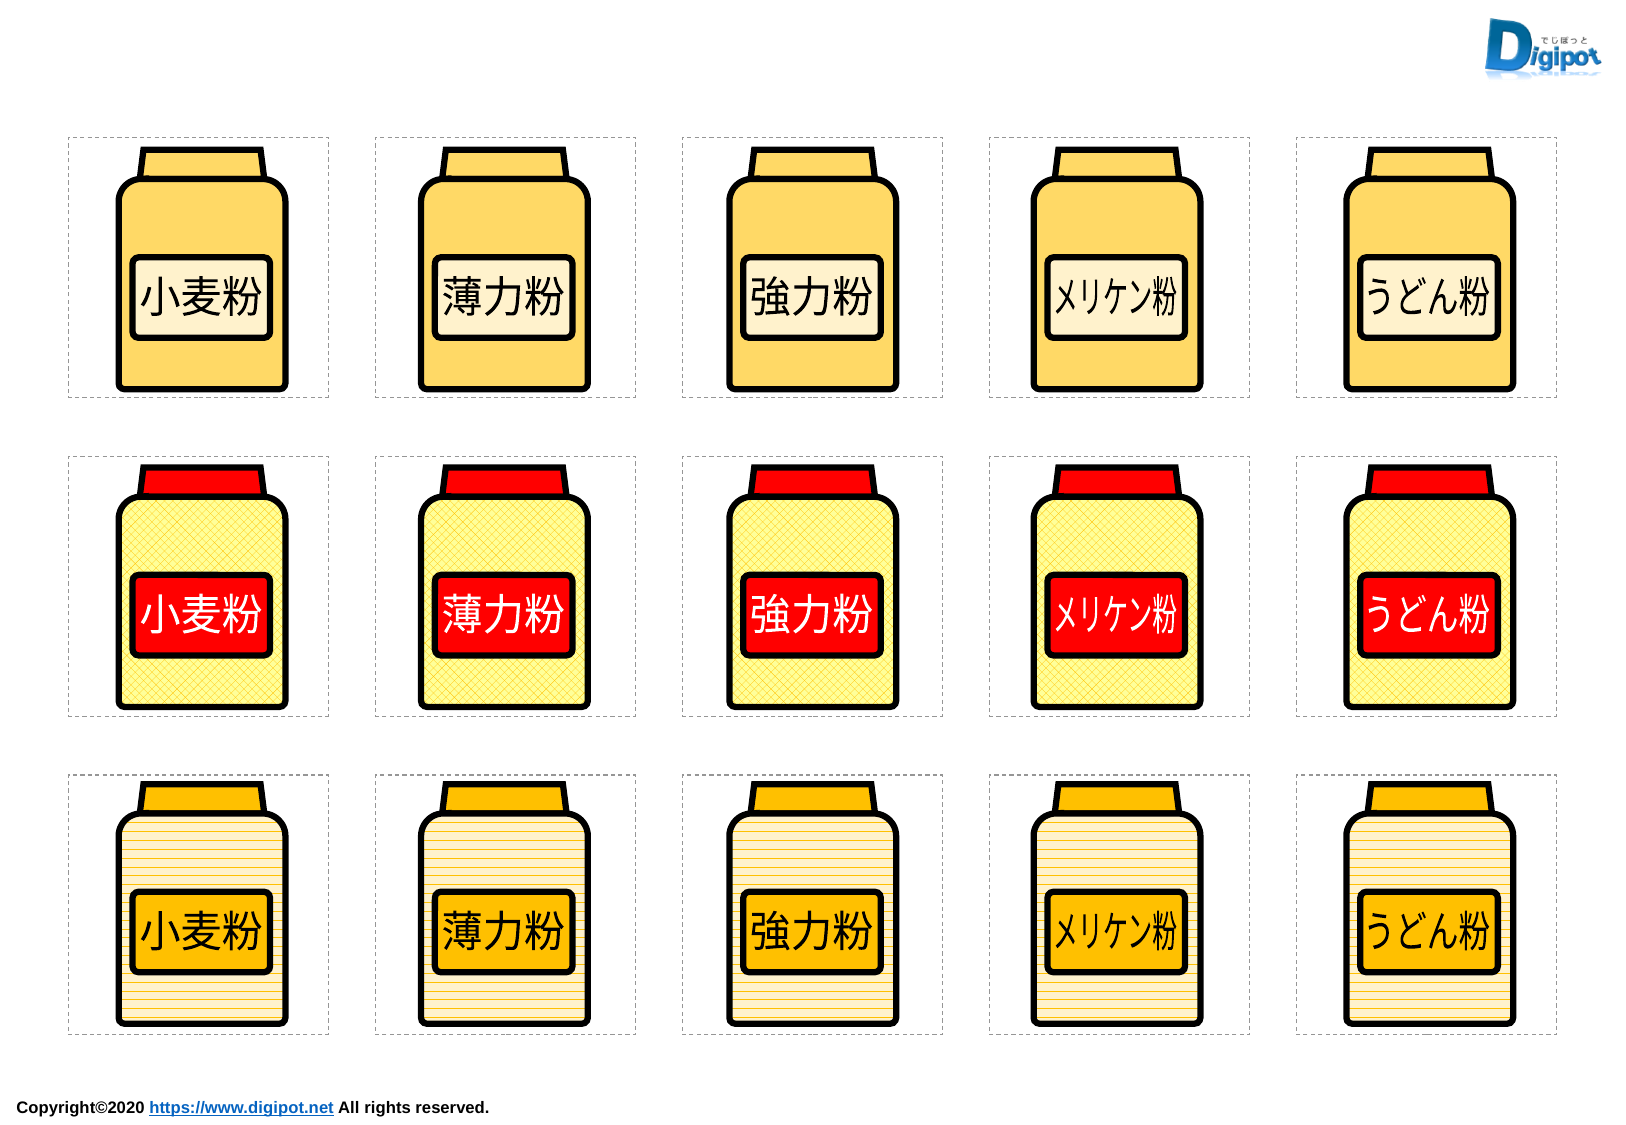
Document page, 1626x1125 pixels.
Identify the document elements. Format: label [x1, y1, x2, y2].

text_box [118, 467, 286, 707]
text_box [729, 467, 897, 707]
text_box [1033, 784, 1201, 1024]
text_box [421, 149, 588, 390]
text_box [729, 784, 897, 1024]
text_box [1346, 467, 1514, 707]
text_box [421, 784, 588, 1024]
text_box [1346, 784, 1514, 1024]
text_box [1033, 149, 1201, 390]
text_box [729, 149, 897, 390]
text_box [421, 467, 588, 707]
picture [1485, 18, 1602, 82]
text_box [1346, 149, 1514, 390]
text_box [118, 149, 286, 390]
text_box [118, 784, 286, 1024]
text_box [1033, 467, 1201, 707]
